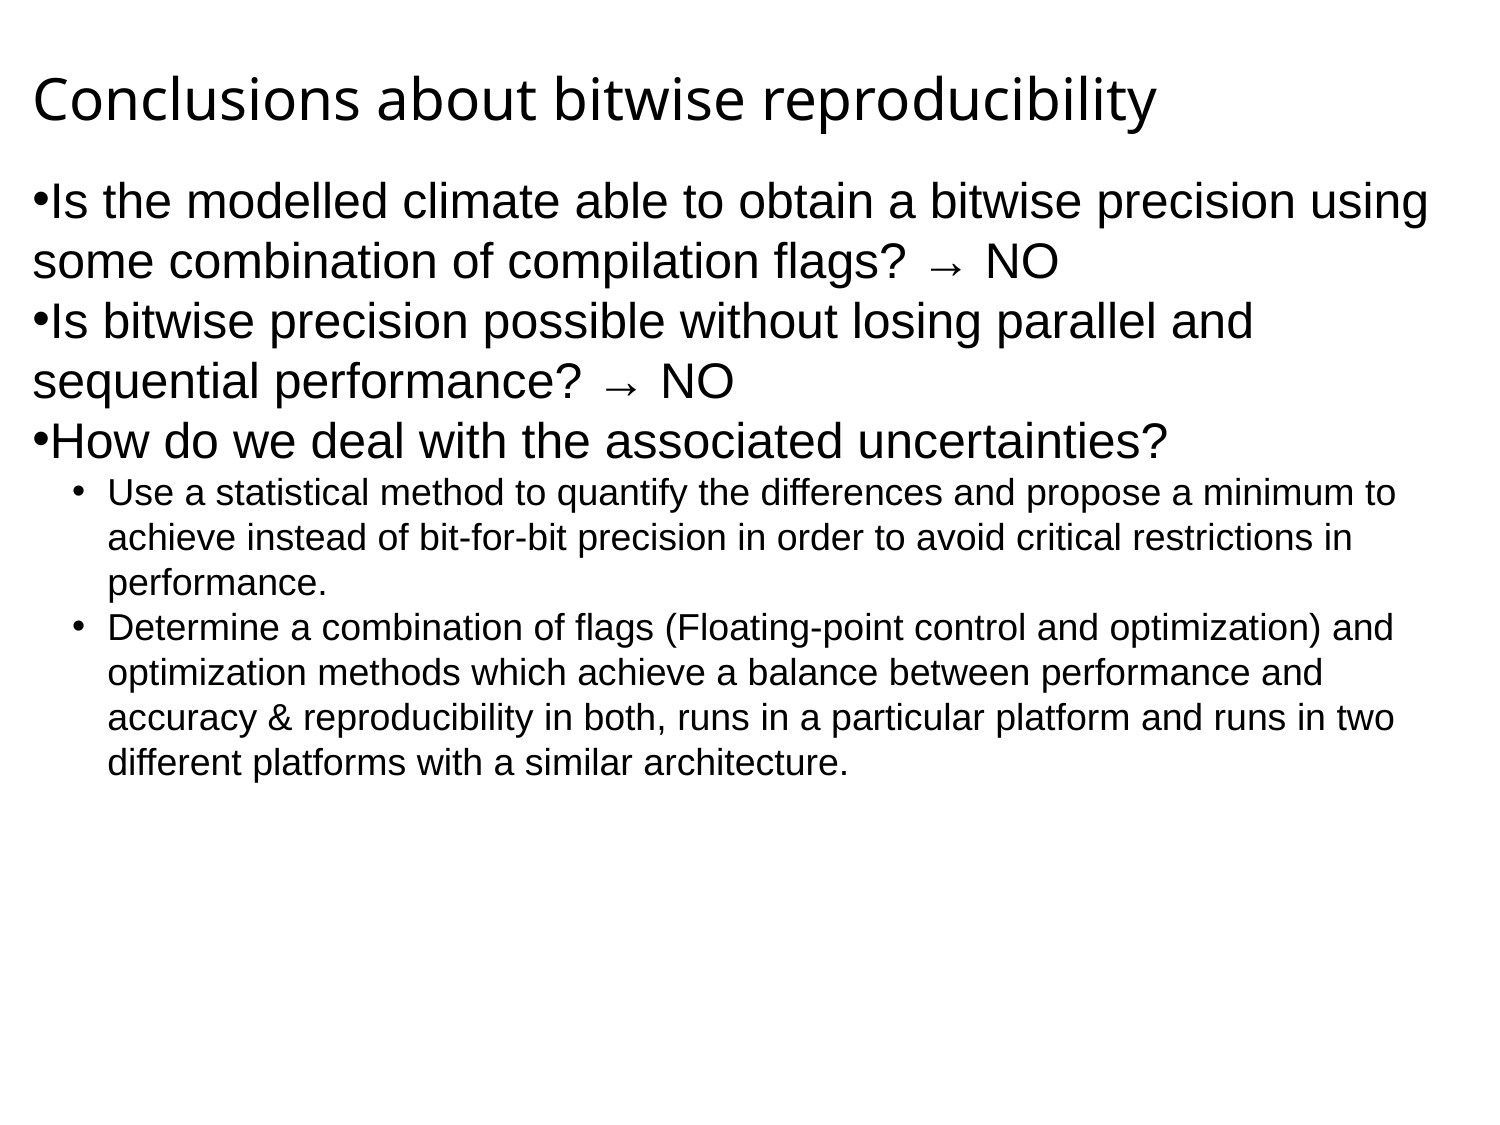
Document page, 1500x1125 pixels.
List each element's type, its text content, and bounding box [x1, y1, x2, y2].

text_box Conclusions about bitwise reproducibility [17, 54, 1235, 140]
text_box Is the modelled climate able to obtain a bitwise precision using some combination of compilation flags? → NO Is bitwise precision possible without losing parallel and sequential performance? → NO How do we deal with the associated uncertainties? Use a statistical method to quantify the differences and propose a minimum to achieve instead of bit-for-bit precision in order to avoid critical restrictions in performance. Determine a combination of flags (Floating-point control and optimization) and optimization methods which achieve a balance between performance and accuracy & reproducibility in both, runs in a particular platform and runs in two different platforms with a similar architecture. [17, 160, 1483, 1012]
